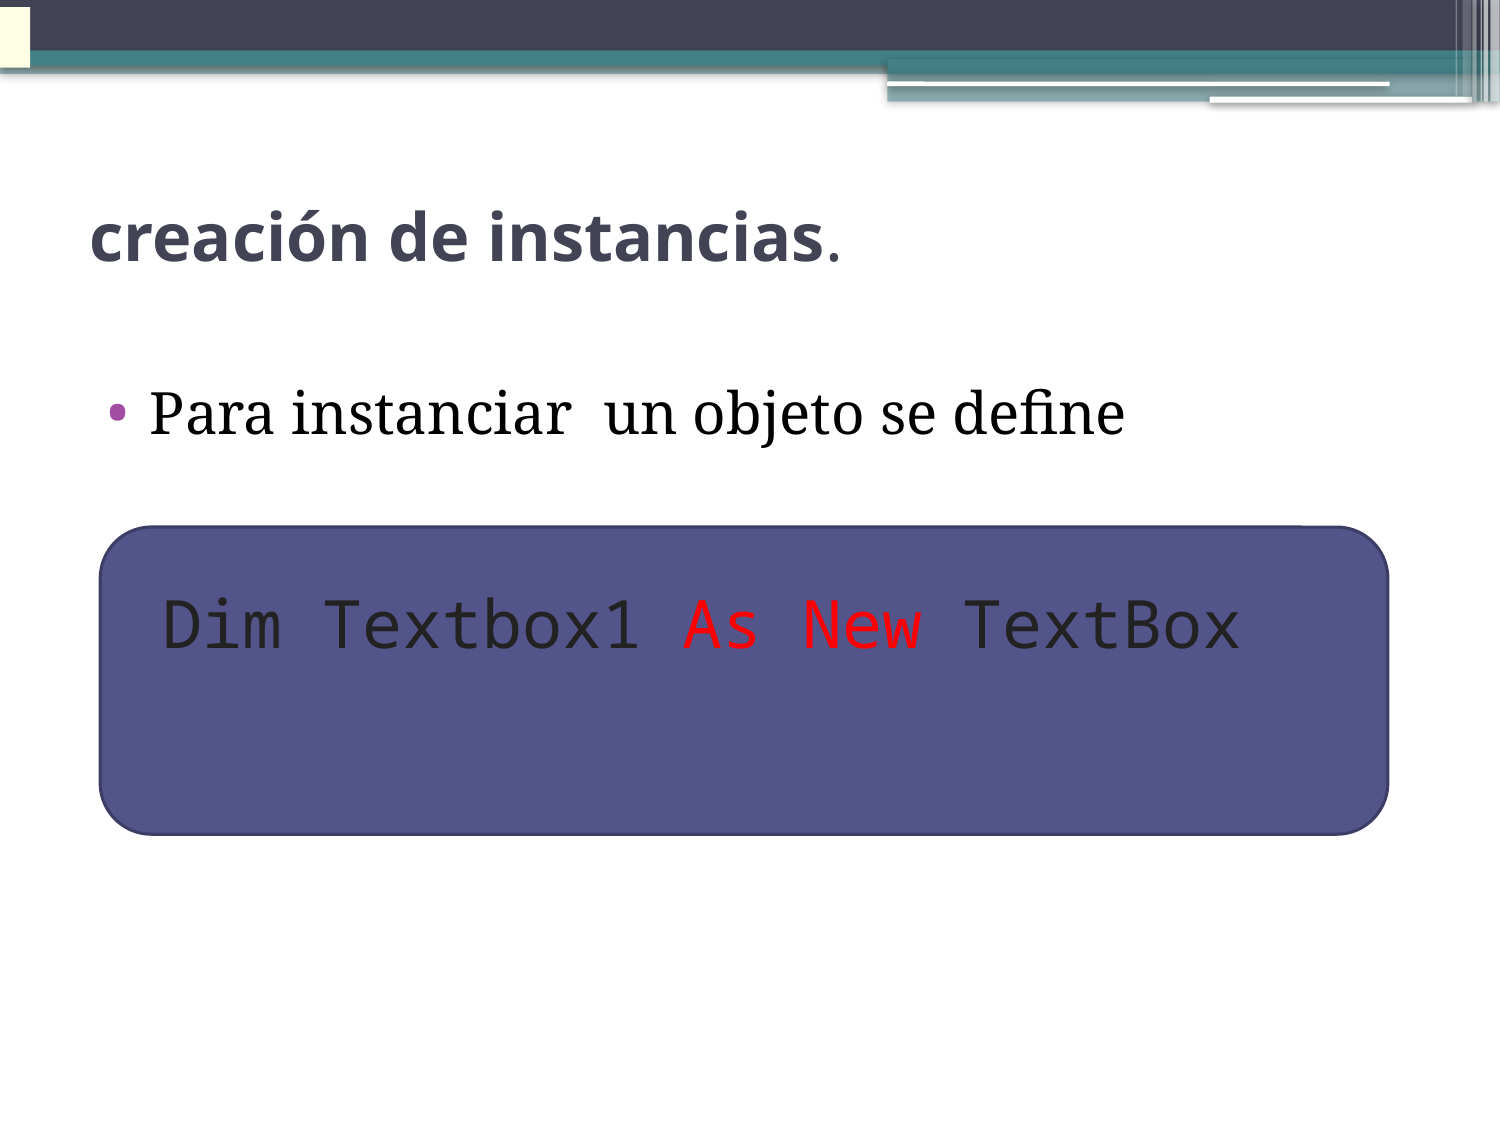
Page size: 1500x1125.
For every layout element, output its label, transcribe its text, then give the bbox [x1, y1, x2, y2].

text_box [98, 525, 1390, 836]
title creación de instancias. [75, 187, 1425, 363]
list Para instanciar un objeto se define [75, 368, 1425, 1079]
text_box Dim Textbox1 As New TextBox [147, 574, 1341, 714]
text_box [0, 7, 31, 68]
